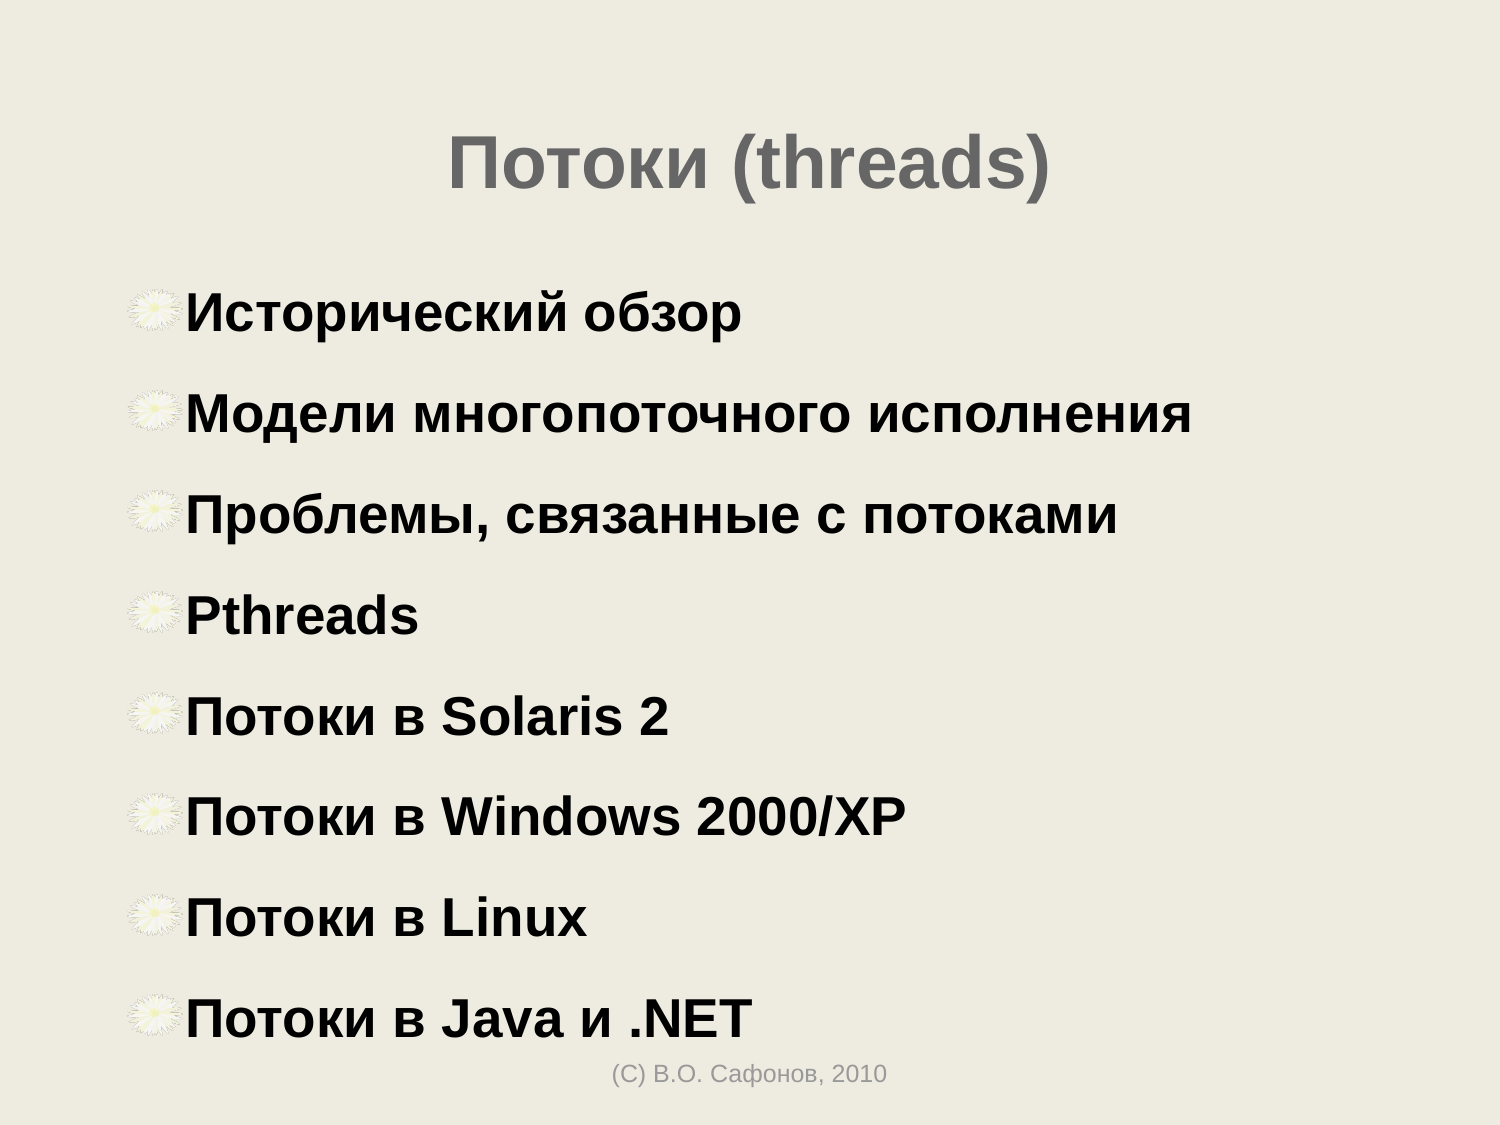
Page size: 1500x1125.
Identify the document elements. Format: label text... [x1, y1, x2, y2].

list Исторический обзор Модели многопоточного исполнения Проблемы, связанные с потоками Pthreads Потоки в Solaris 2 Потоки в Windows 2000/XP Потоки в Linux Потоки в Java и .NET [112, 269, 1418, 1063]
picture [127, 490, 183, 532]
picture [127, 793, 183, 835]
picture [127, 390, 183, 431]
title Потоки (threads) [74, 49, 1426, 268]
picture [127, 894, 183, 936]
footer (C) В.О. Сафонов, 2010 [512, 1063, 988, 1103]
picture [127, 289, 183, 331]
picture [127, 591, 183, 633]
picture [127, 692, 183, 734]
picture [127, 994, 183, 1036]
